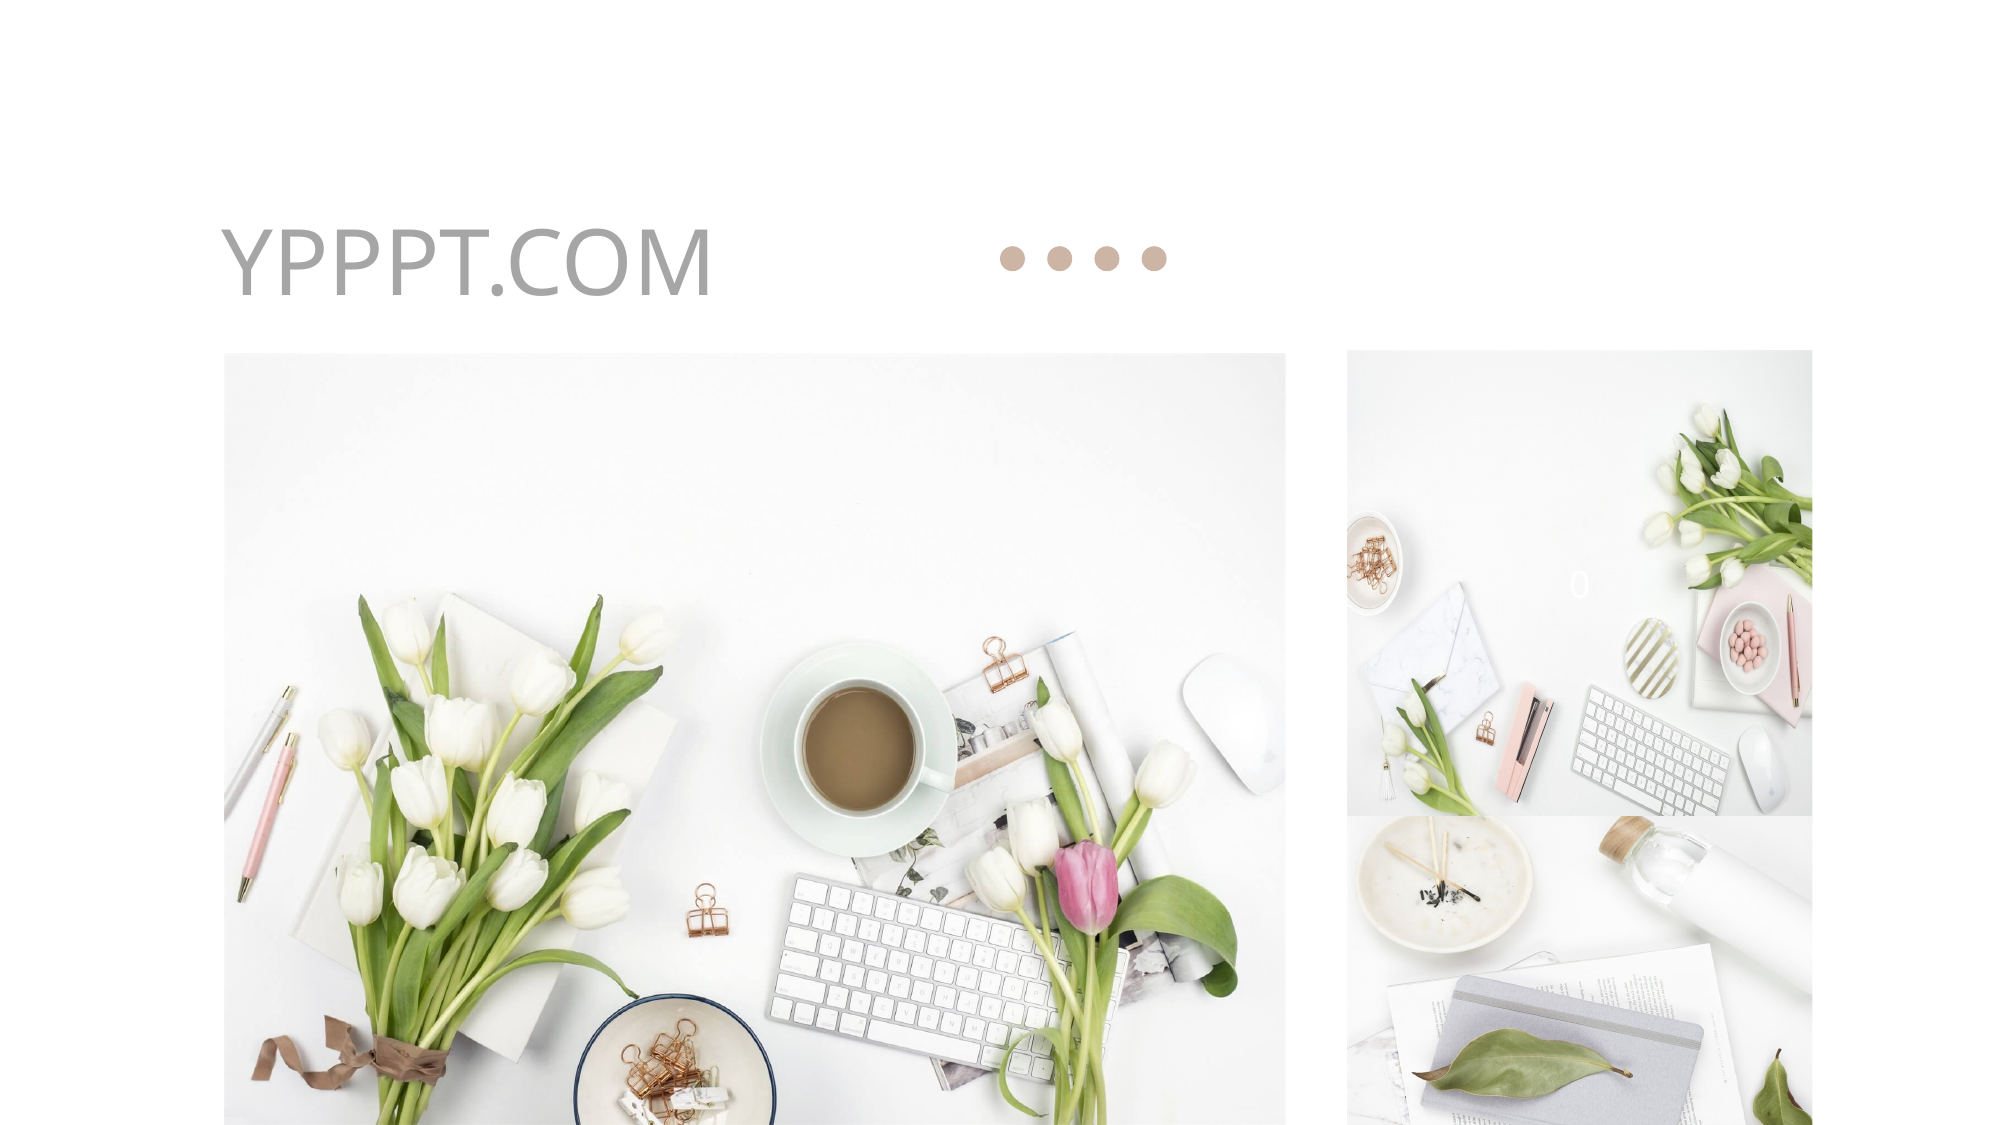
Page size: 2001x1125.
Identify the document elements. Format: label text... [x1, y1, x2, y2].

text_box 0 [1346, 350, 1813, 815]
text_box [999, 246, 1167, 272]
text_box YPPPT.COM [187, 194, 965, 323]
text_box [223, 353, 1287, 1125]
text_box [1346, 815, 1813, 1125]
